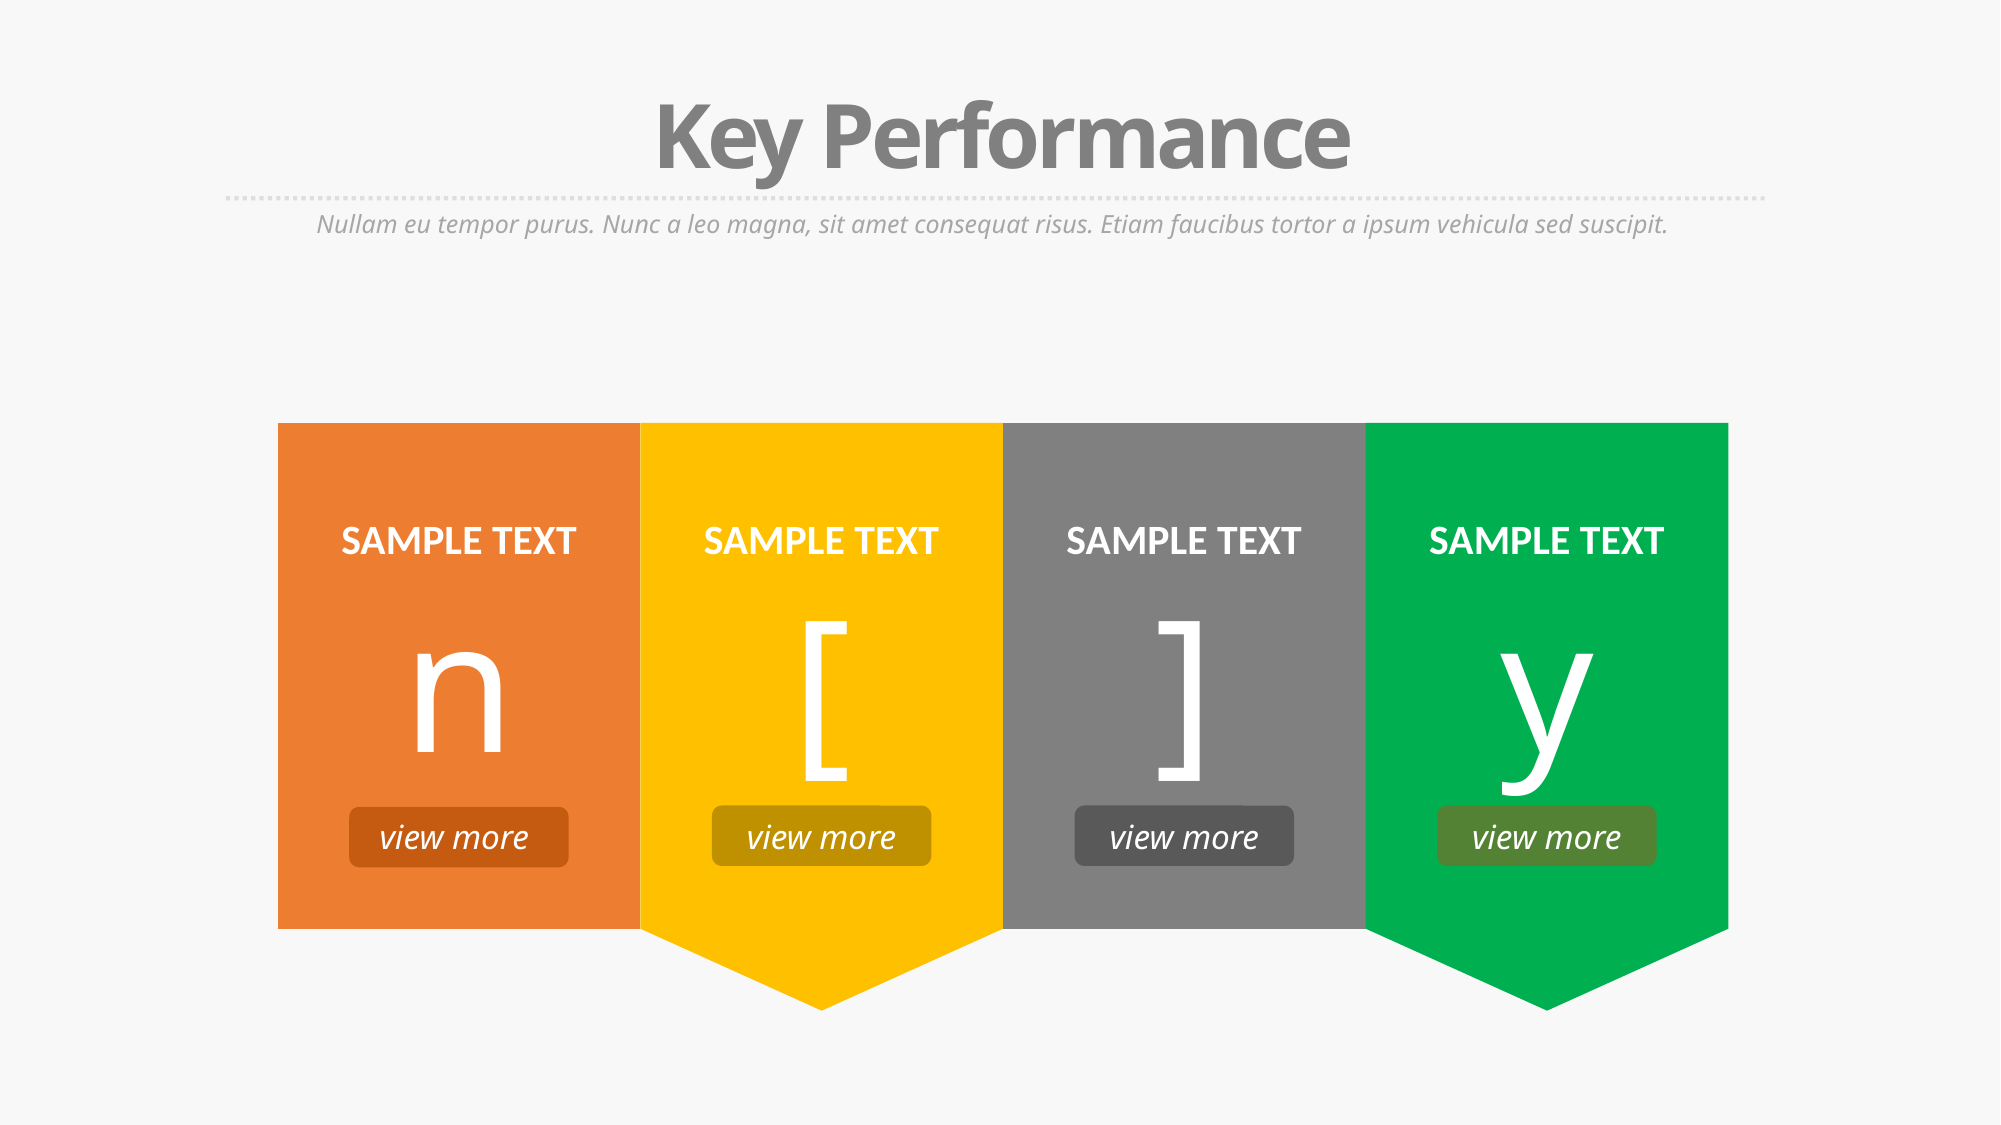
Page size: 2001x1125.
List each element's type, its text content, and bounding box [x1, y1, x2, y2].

text_box n [334, 571, 584, 797]
text_box view more [364, 809, 544, 864]
text_box [1364, 421, 1730, 1012]
text_box y [1422, 571, 1672, 797]
text_box SAMPLE TEXT [674, 505, 969, 571]
text_box [348, 805, 570, 869]
text_box [639, 421, 1005, 1012]
text_box [1005, 422, 1364, 930]
text_box SAMPLE TEXT [1037, 505, 1331, 571]
text_box ] [1060, 571, 1309, 797]
text_box [277, 422, 639, 930]
text_box view more [1094, 809, 1274, 864]
text_box [ [697, 571, 946, 797]
text_box [710, 804, 933, 868]
text_box [1073, 804, 1296, 868]
text_box Key Performance [642, 74, 1365, 192]
text_box view more [1457, 809, 1637, 864]
text_box SAMPLE TEXT [1400, 505, 1694, 571]
text_box SAMPLE TEXT [312, 505, 606, 571]
text_box Nullam eu tempor purus. Nunc a leo magna, sit amet consequat risus. Etiam faucibus tortor a ipsum vehicula sed suscipit. [117, 203, 1878, 244]
text_box view more [732, 809, 912, 864]
text_box [1436, 804, 1658, 868]
